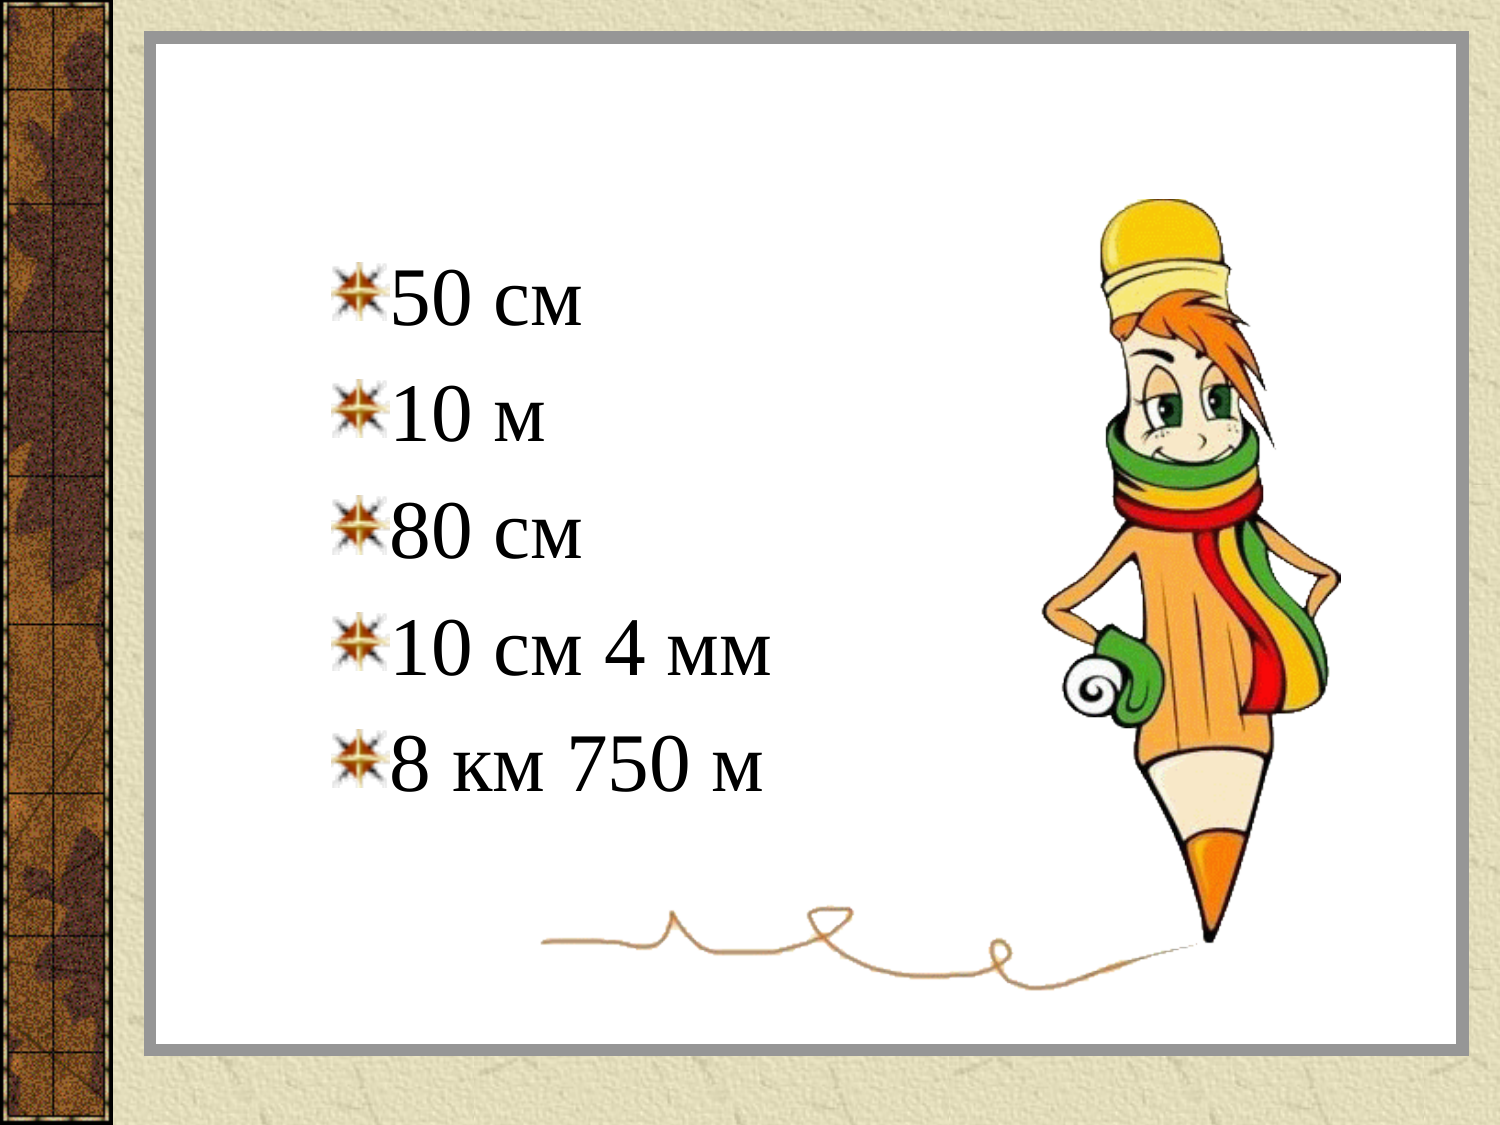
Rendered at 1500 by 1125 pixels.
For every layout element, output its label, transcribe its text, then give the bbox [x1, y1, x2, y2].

list 50 см 10 м 80 см 10 см 4 мм 8 км 750 м [316, 234, 533, 850]
picture [0, 0, 1500, 1125]
